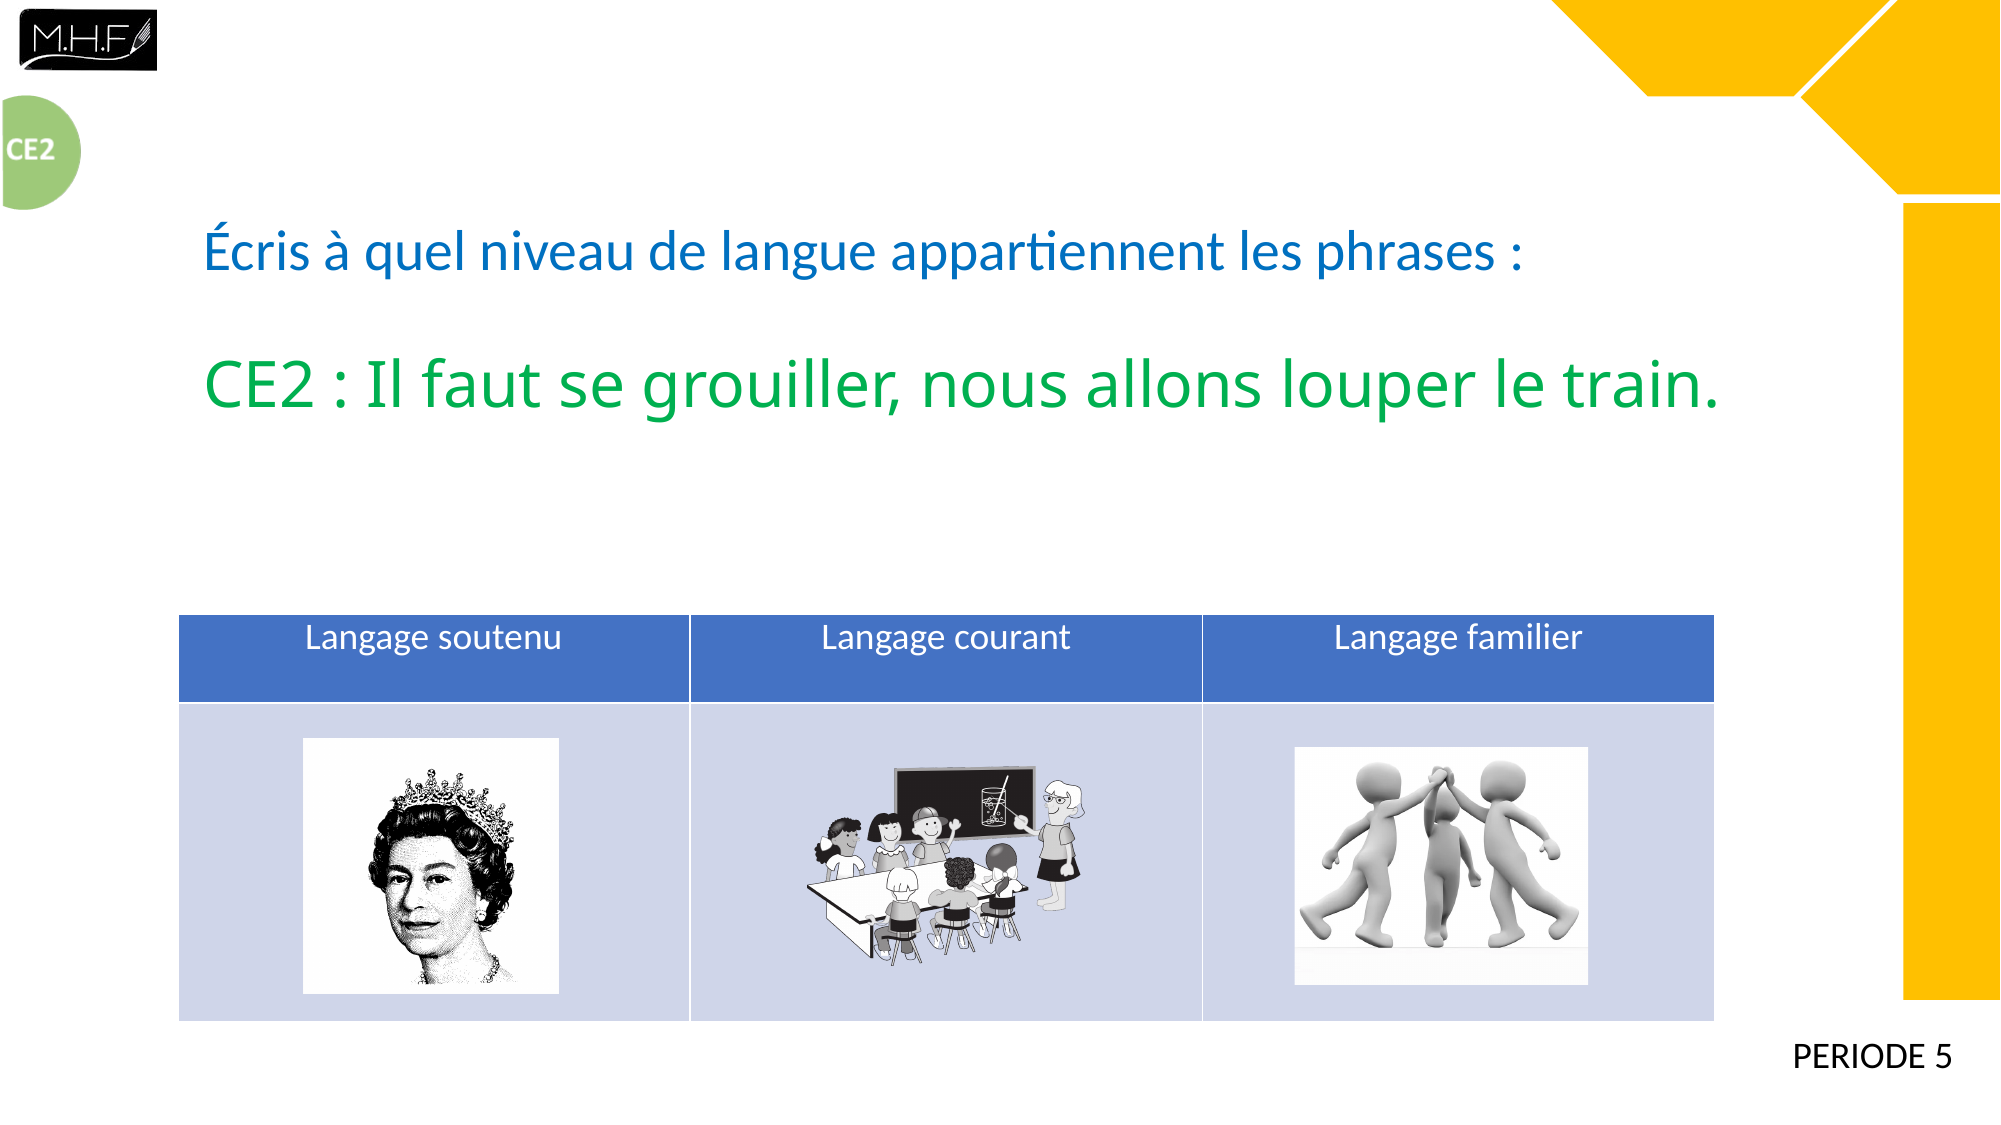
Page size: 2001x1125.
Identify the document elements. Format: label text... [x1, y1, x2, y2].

text_box [1549, 0, 1892, 98]
picture [1294, 747, 1589, 985]
text_box [1902, 202, 2000, 1001]
picture [302, 738, 559, 994]
text_box PERIODE 5 [1364, 1023, 1969, 1125]
picture [807, 766, 1085, 966]
table_cell [691, 704, 1202, 1021]
title Écris à quel niveau de langue appartiennent les phrases : CE2 : Il faut se grouiller, nous allons louper le train. [188, 203, 1755, 516]
table_header Langage soutenu [179, 615, 689, 702]
table_cell [179, 704, 689, 1021]
table_cell [1203, 704, 1714, 1021]
table_header Langage familier [1203, 615, 1714, 702]
picture [16, 7, 157, 74]
table_header Langage courant [691, 615, 1202, 702]
picture [0, 95, 101, 210]
text_box [1799, 0, 2000, 196]
